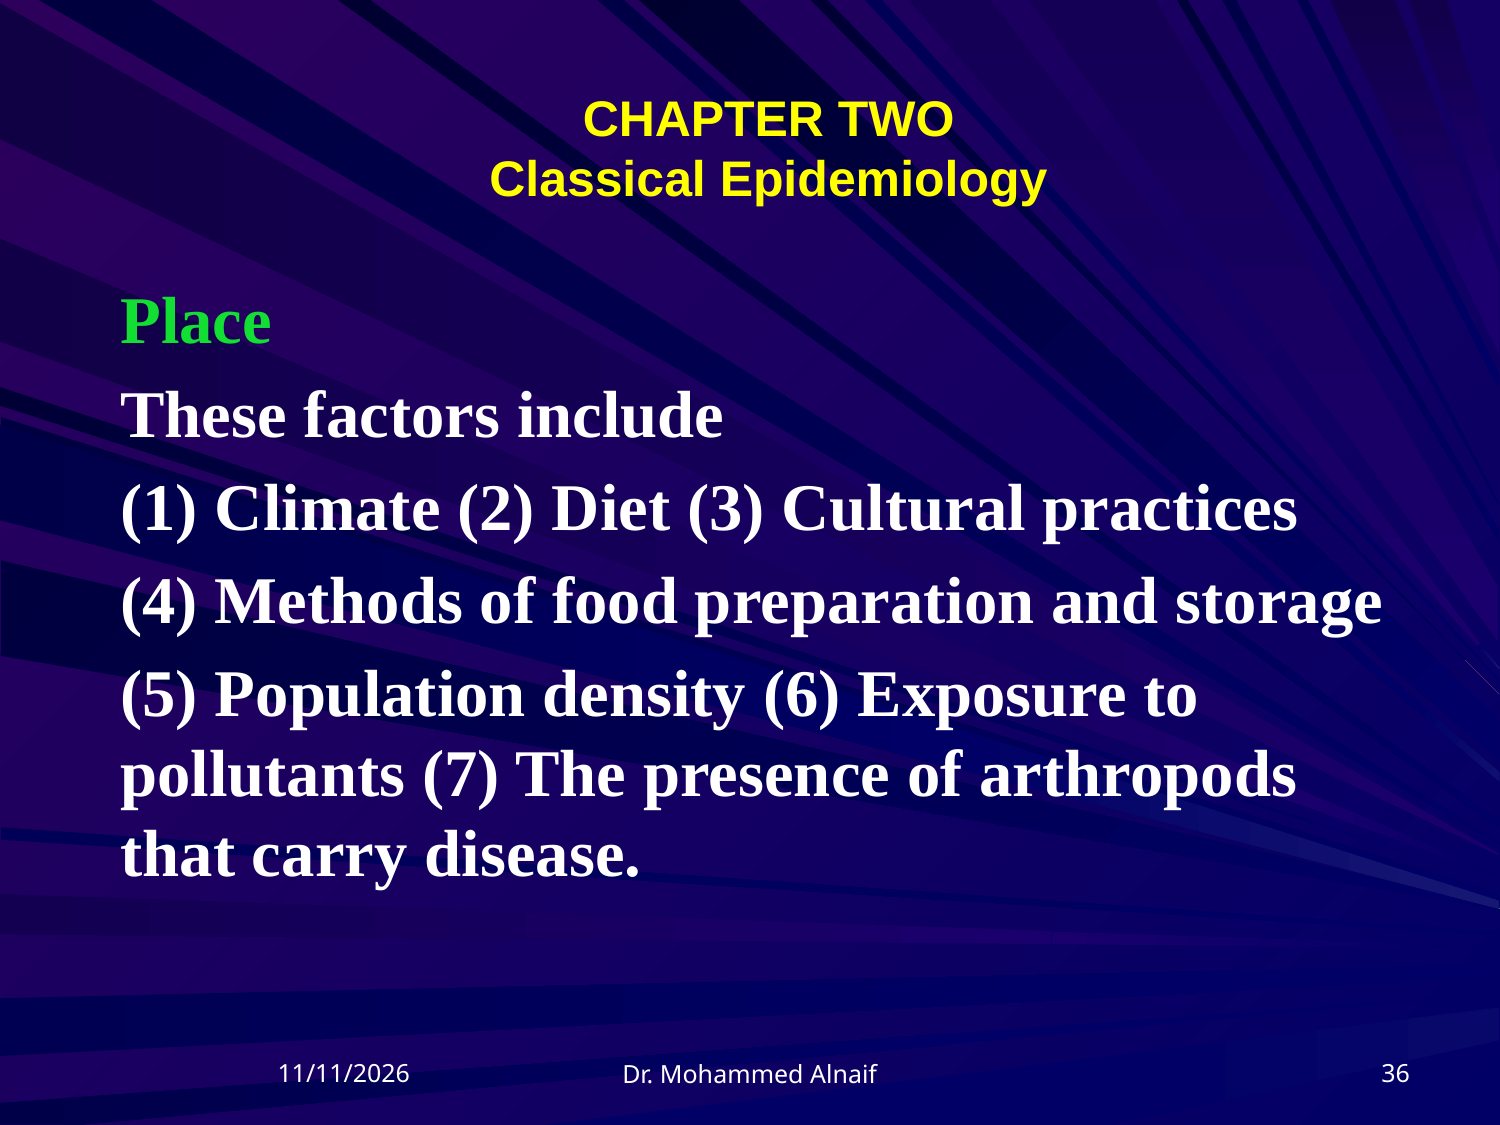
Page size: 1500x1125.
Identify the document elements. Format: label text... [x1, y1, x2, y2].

footer Dr. Mohammed Alnaif [512, 1024, 988, 1101]
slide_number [74, 1023, 426, 1100]
title CHAPTER TWO Classical Epidemiology [93, 23, 1444, 270]
slide_number 36 [1074, 1023, 1426, 1100]
subtitle Place These factors include (1) Climate (2) Diet (3) Cultural practices (4) Methods of food preparation and storage (5) Population density (6) Exposure to pollutants (7) The presence of arthropods that carry disease. [105, 269, 1430, 926]
